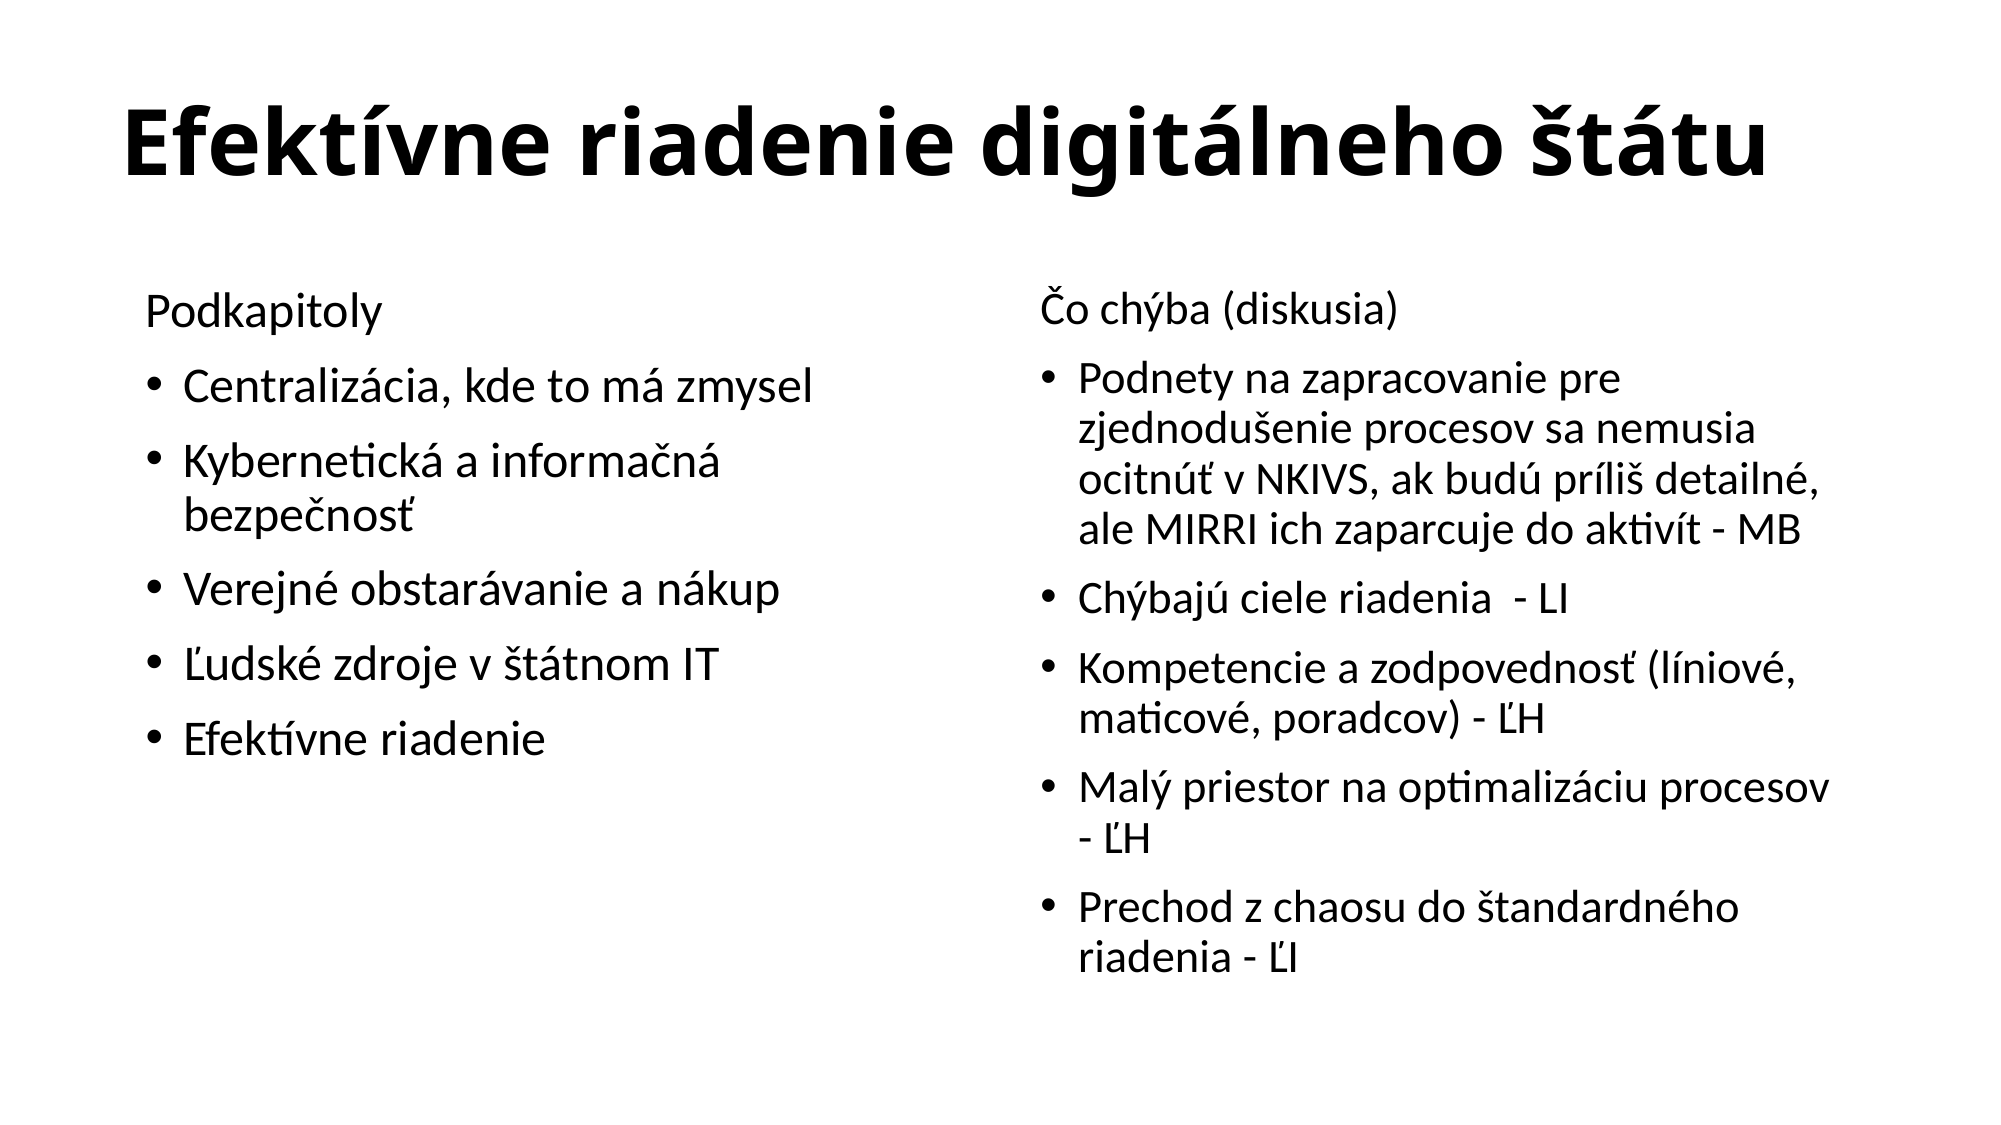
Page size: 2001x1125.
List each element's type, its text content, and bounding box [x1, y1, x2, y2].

title Efektívne riadenie digitálneho štátu [105, 52, 1895, 240]
list Čo chýba (diskusia) Podnety na zapracovanie pre zjednodušenie procesov sa nemusia ocitnúť v NKIVS, ak budú príliš detailné, ale MIRRI ich zaparcuje do aktivít - MB Chýbajú ciele riadenia - LI Kompetencie a zodpovednosť (líniové, maticové, poradcov) - ĽH Malý priestor na optimalizáciu procesov - ĽH Prechod z chaosu do štandardného riadenia - ĽI [1025, 276, 1855, 998]
text_box Podkapitoly Centralizácia, kde to má zmysel Kybernetická a informačná bezpečnosť Verejné obstarávanie a nákup Ľudské zdroje v štátnom IT Efektívne riadenie [130, 276, 960, 998]
